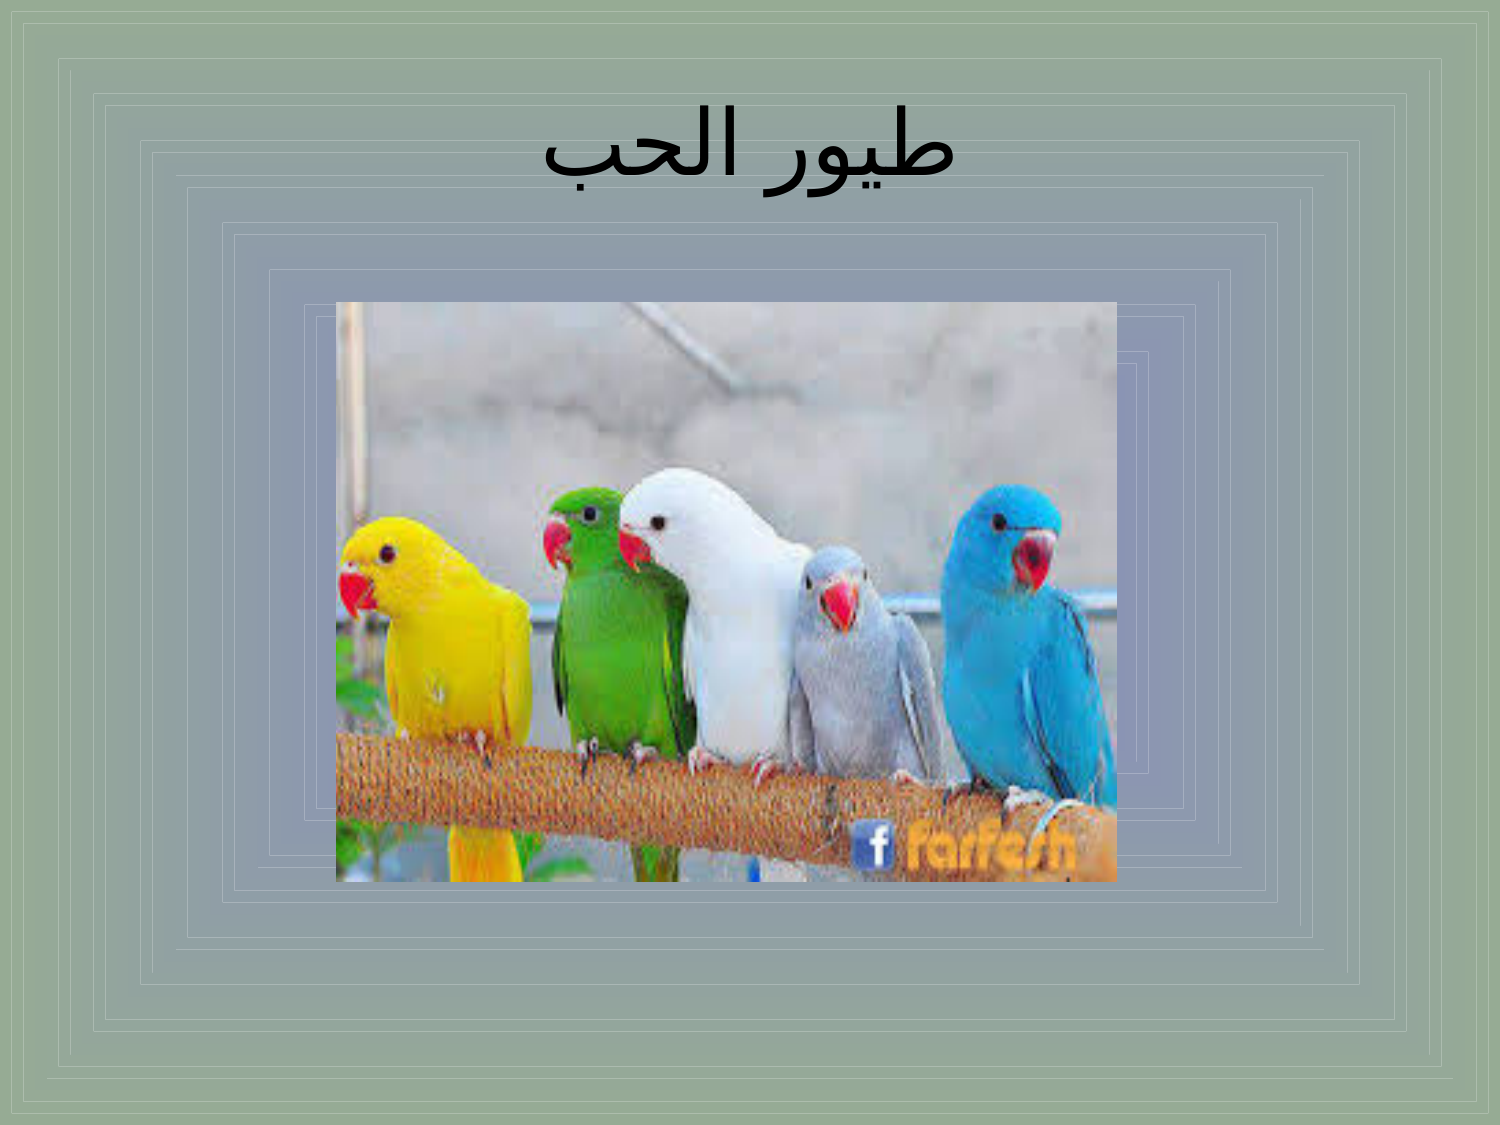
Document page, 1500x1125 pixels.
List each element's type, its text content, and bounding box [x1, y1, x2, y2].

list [336, 302, 1117, 882]
title طيور الحب [75, 45, 1425, 233]
